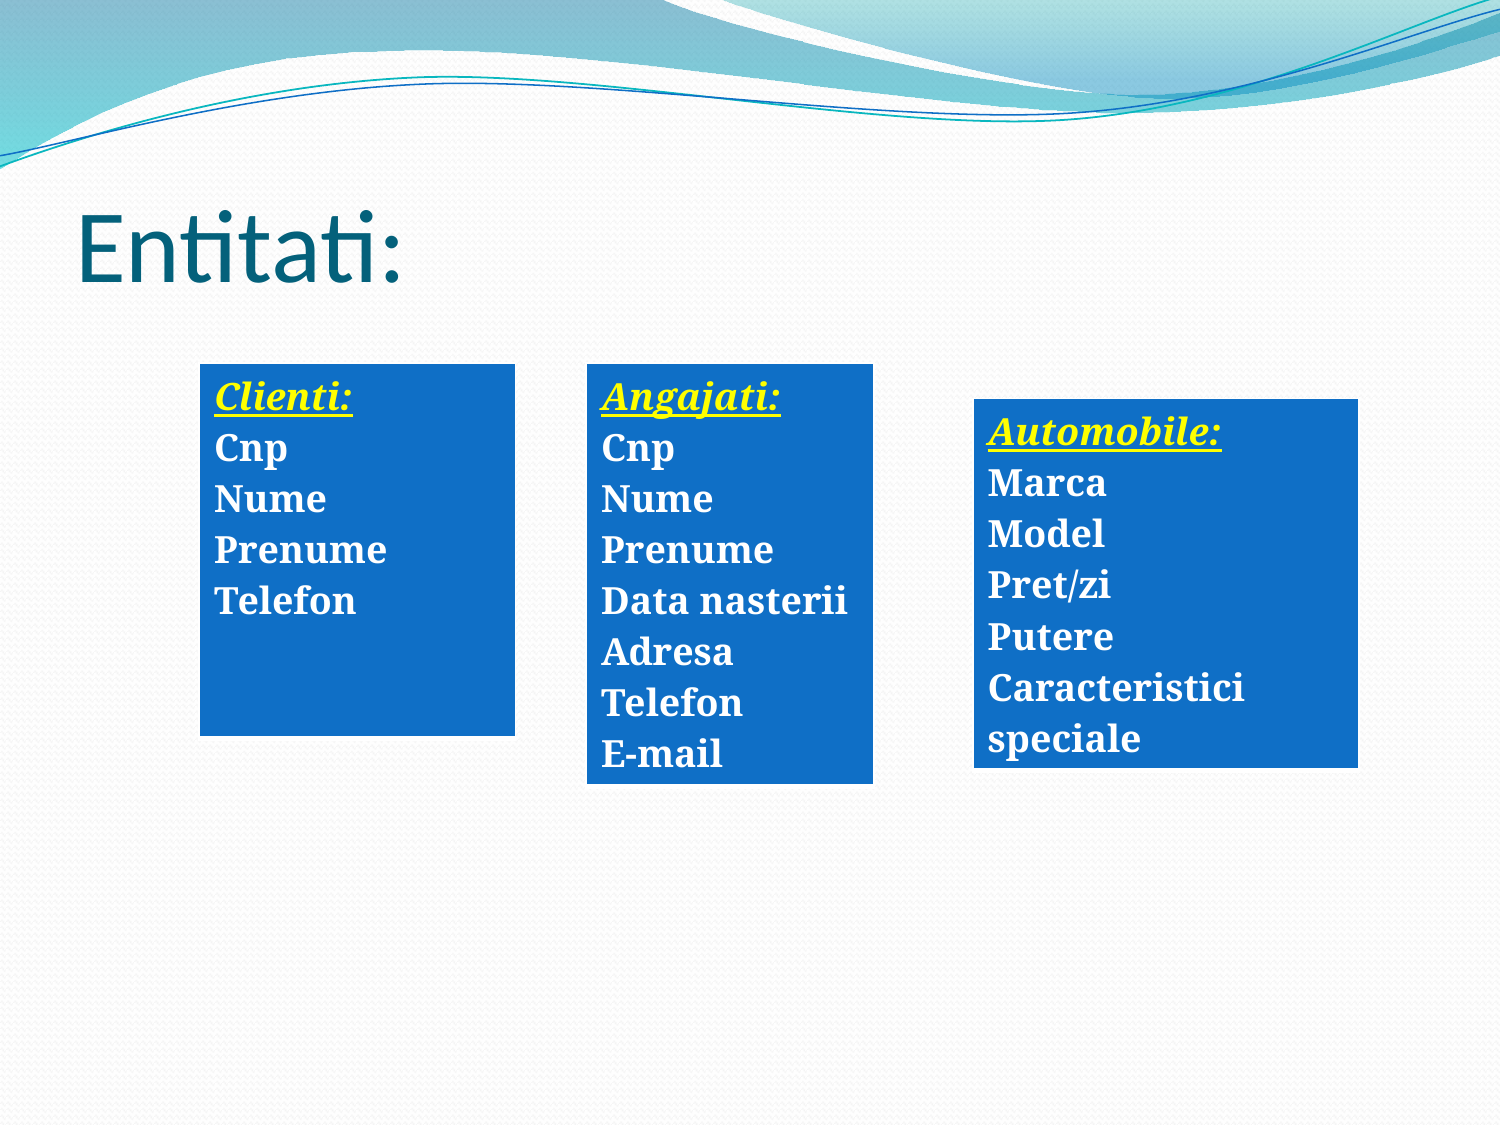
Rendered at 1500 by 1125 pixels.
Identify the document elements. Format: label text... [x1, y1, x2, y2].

table_header Automobile: Marca Model Pret/zi Putere Caracteristici speciale [974, 399, 1358, 768]
table_header Angajati: Cnp Nume Prenume Data nasterii Adresa Telefon E-mail [587, 364, 873, 784]
title Entitati: [75, 115, 1425, 303]
table_header Clienti: Cnp Nume Prenume Telefon [200, 364, 515, 736]
